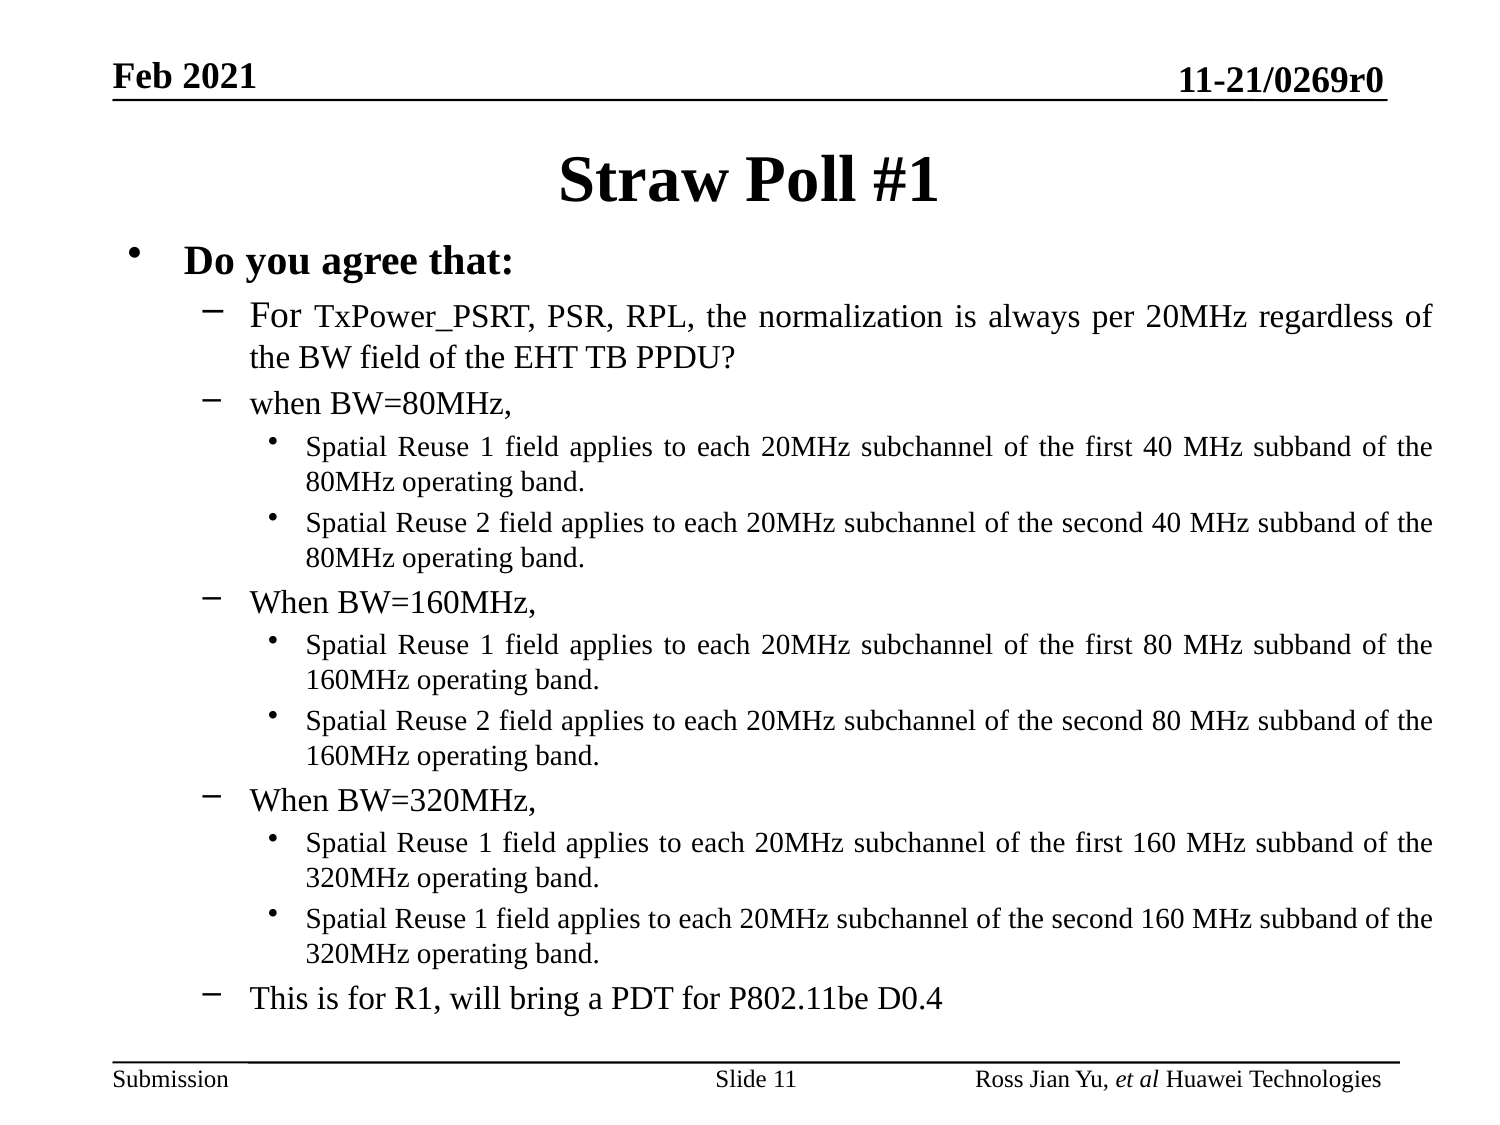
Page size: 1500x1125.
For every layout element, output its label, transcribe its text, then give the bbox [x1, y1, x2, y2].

list Do you agree that: For TxPower_PSRT, PSR, RPL, the normalization is always per 20MHz regardless of the BW field of the EHT TB PPDU? when BW=80MHz, Spatial Reuse 1 field applies to each 20MHz subchannel of the first 40 MHz subband of the 80MHz operating band. Spatial Reuse 2 field applies to each 20MHz subchannel of the second 40 MHz subband of the 80MHz operating band. When BW=160MHz, Spatial Reuse 1 field applies to each 20MHz subchannel of the first 80 MHz subband of the 160MHz operating band. Spatial Reuse 2 field applies to each 20MHz subchannel of the second 80 MHz subband of the 160MHz operating band. When BW=320MHz, Spatial Reuse 1 field applies to each 20MHz subchannel of the first 160 MHz subband of the 320MHz operating band. Spatial Reuse 1 field applies to each 20MHz subchannel of the second 160 MHz subband of the 320MHz operating band. This is for R1, will bring a PDT for P802.11be D0.4 [112, 224, 1451, 1001]
slide_number Slide 11 [712, 1061, 800, 1093]
title Straw Poll #1 [112, 87, 1388, 224]
